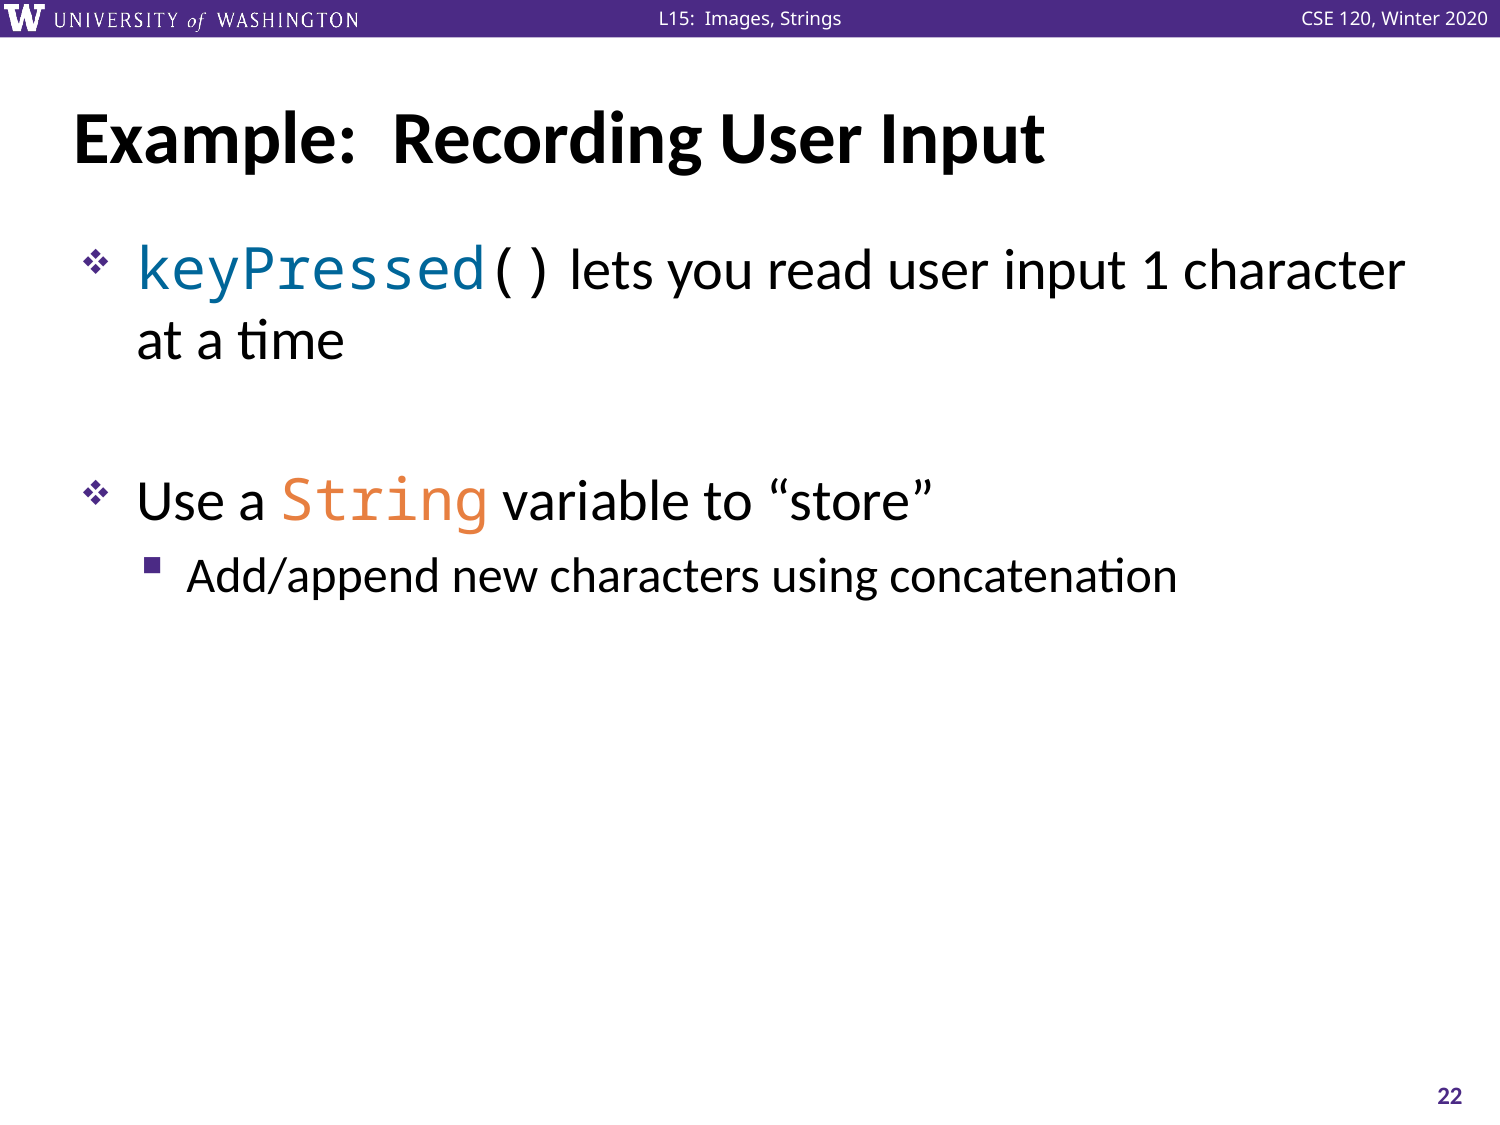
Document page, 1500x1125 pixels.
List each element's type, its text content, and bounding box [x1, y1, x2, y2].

list keyPressed() lets you read user input 1 character at a time Use a String variable to “store” Add/append new characters using concatenation [64, 223, 1438, 1040]
picture [4, 4, 358, 32]
slide_number 22 [1400, 1065, 1500, 1125]
title Example: Recording User Input [58, 71, 1438, 197]
